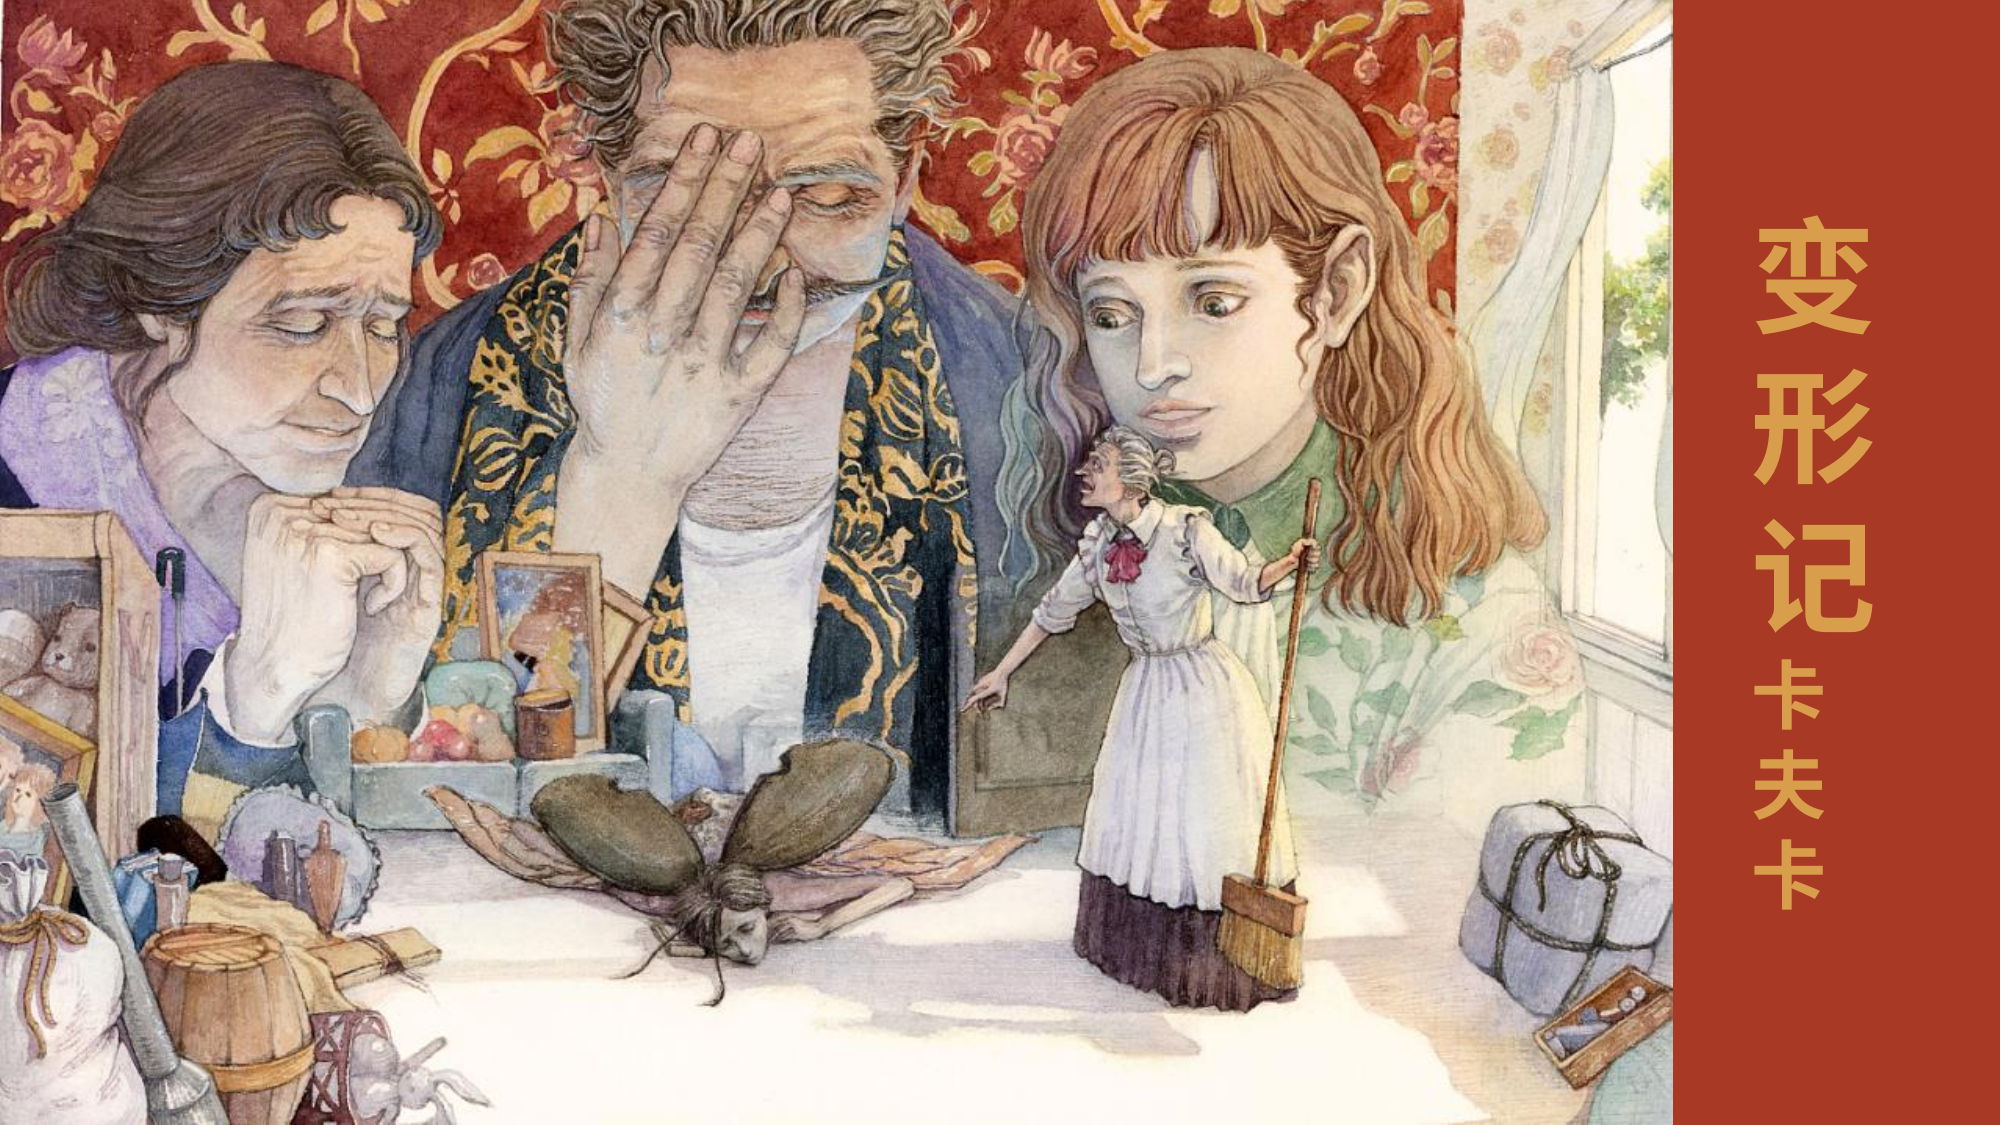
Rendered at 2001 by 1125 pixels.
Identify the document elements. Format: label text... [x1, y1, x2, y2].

text_box 变 形 记 卡 夫 卡 [1736, 191, 1930, 927]
picture [0, 0, 1673, 1125]
